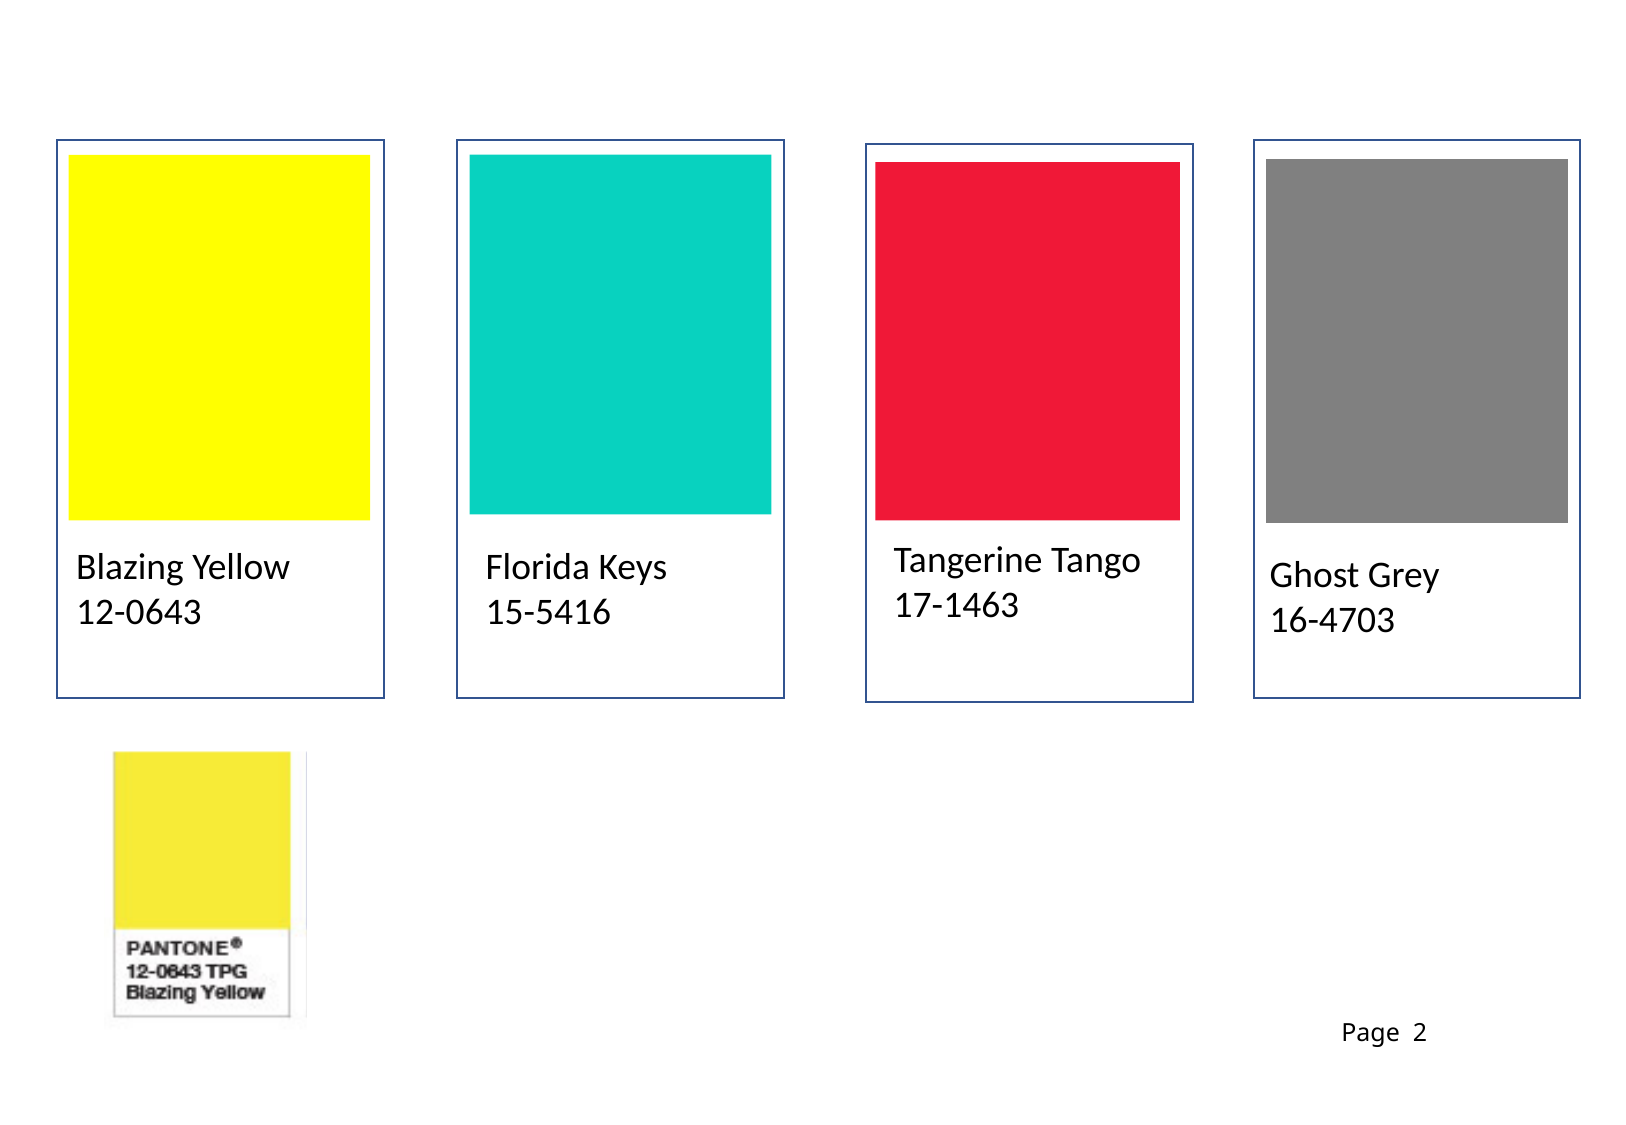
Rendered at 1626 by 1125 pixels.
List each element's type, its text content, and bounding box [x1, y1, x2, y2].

text_box [56, 139, 385, 699]
text_box [1265, 158, 1569, 524]
text_box [865, 143, 1194, 703]
picture [104, 714, 307, 1032]
text_box Page 2 [1326, 1009, 1451, 1054]
text_box Blazing Yellow 12-0643 [61, 535, 306, 640]
text_box Tangerine Tango 17-1463 [879, 527, 1174, 678]
text_box [1253, 139, 1581, 699]
text_box Ghost Grey 16-4703 [1254, 542, 1464, 648]
text_box [67, 154, 371, 521]
text_box [456, 139, 785, 699]
